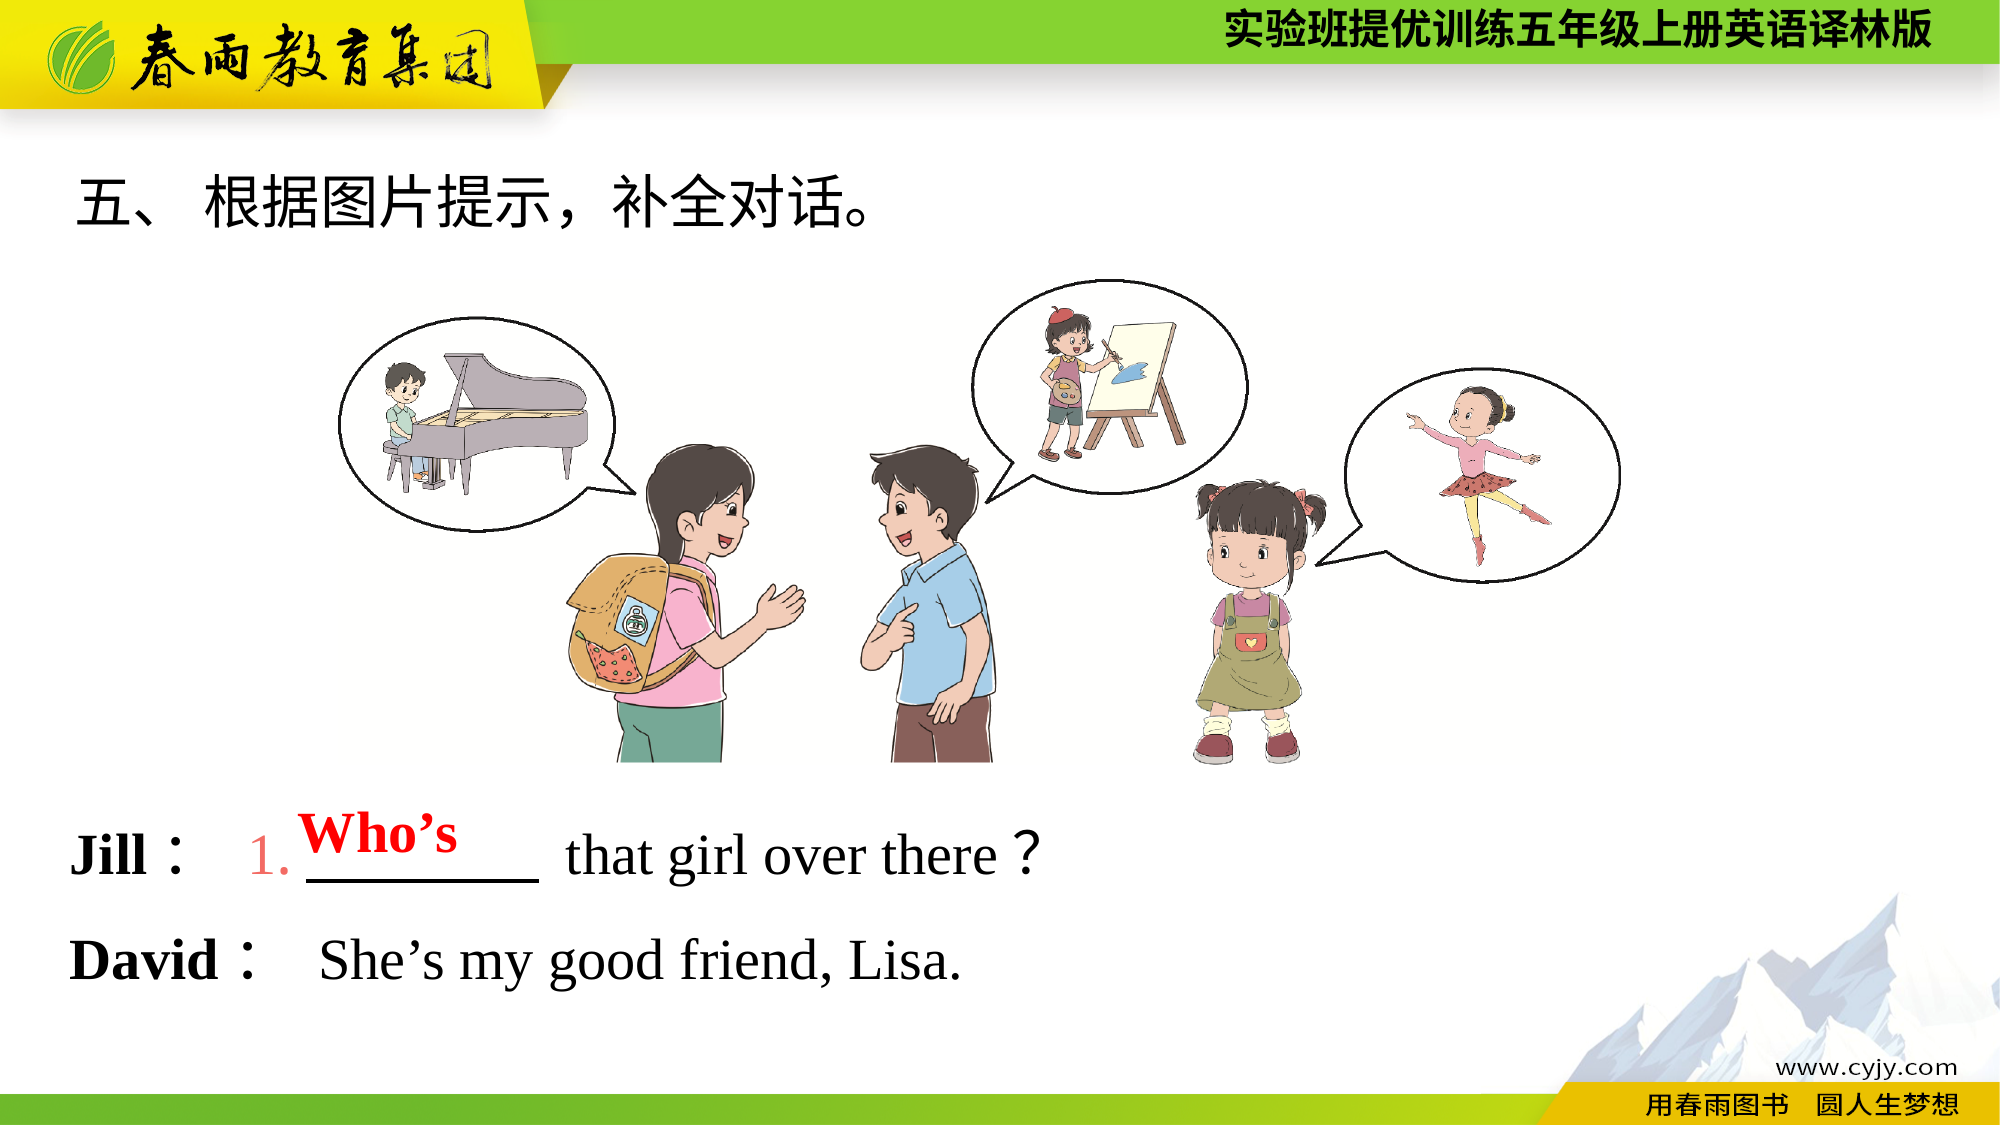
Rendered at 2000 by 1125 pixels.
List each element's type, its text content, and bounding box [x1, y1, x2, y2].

text_box Jill： 1. that girl over there？ David： She’s my good friend, Lisa. [54, 773, 1939, 999]
list 五、 根据图片提示，补全对话。 [59, 122, 1944, 231]
text_box Who’s [283, 786, 473, 872]
picture [0, 0, 2000, 1125]
